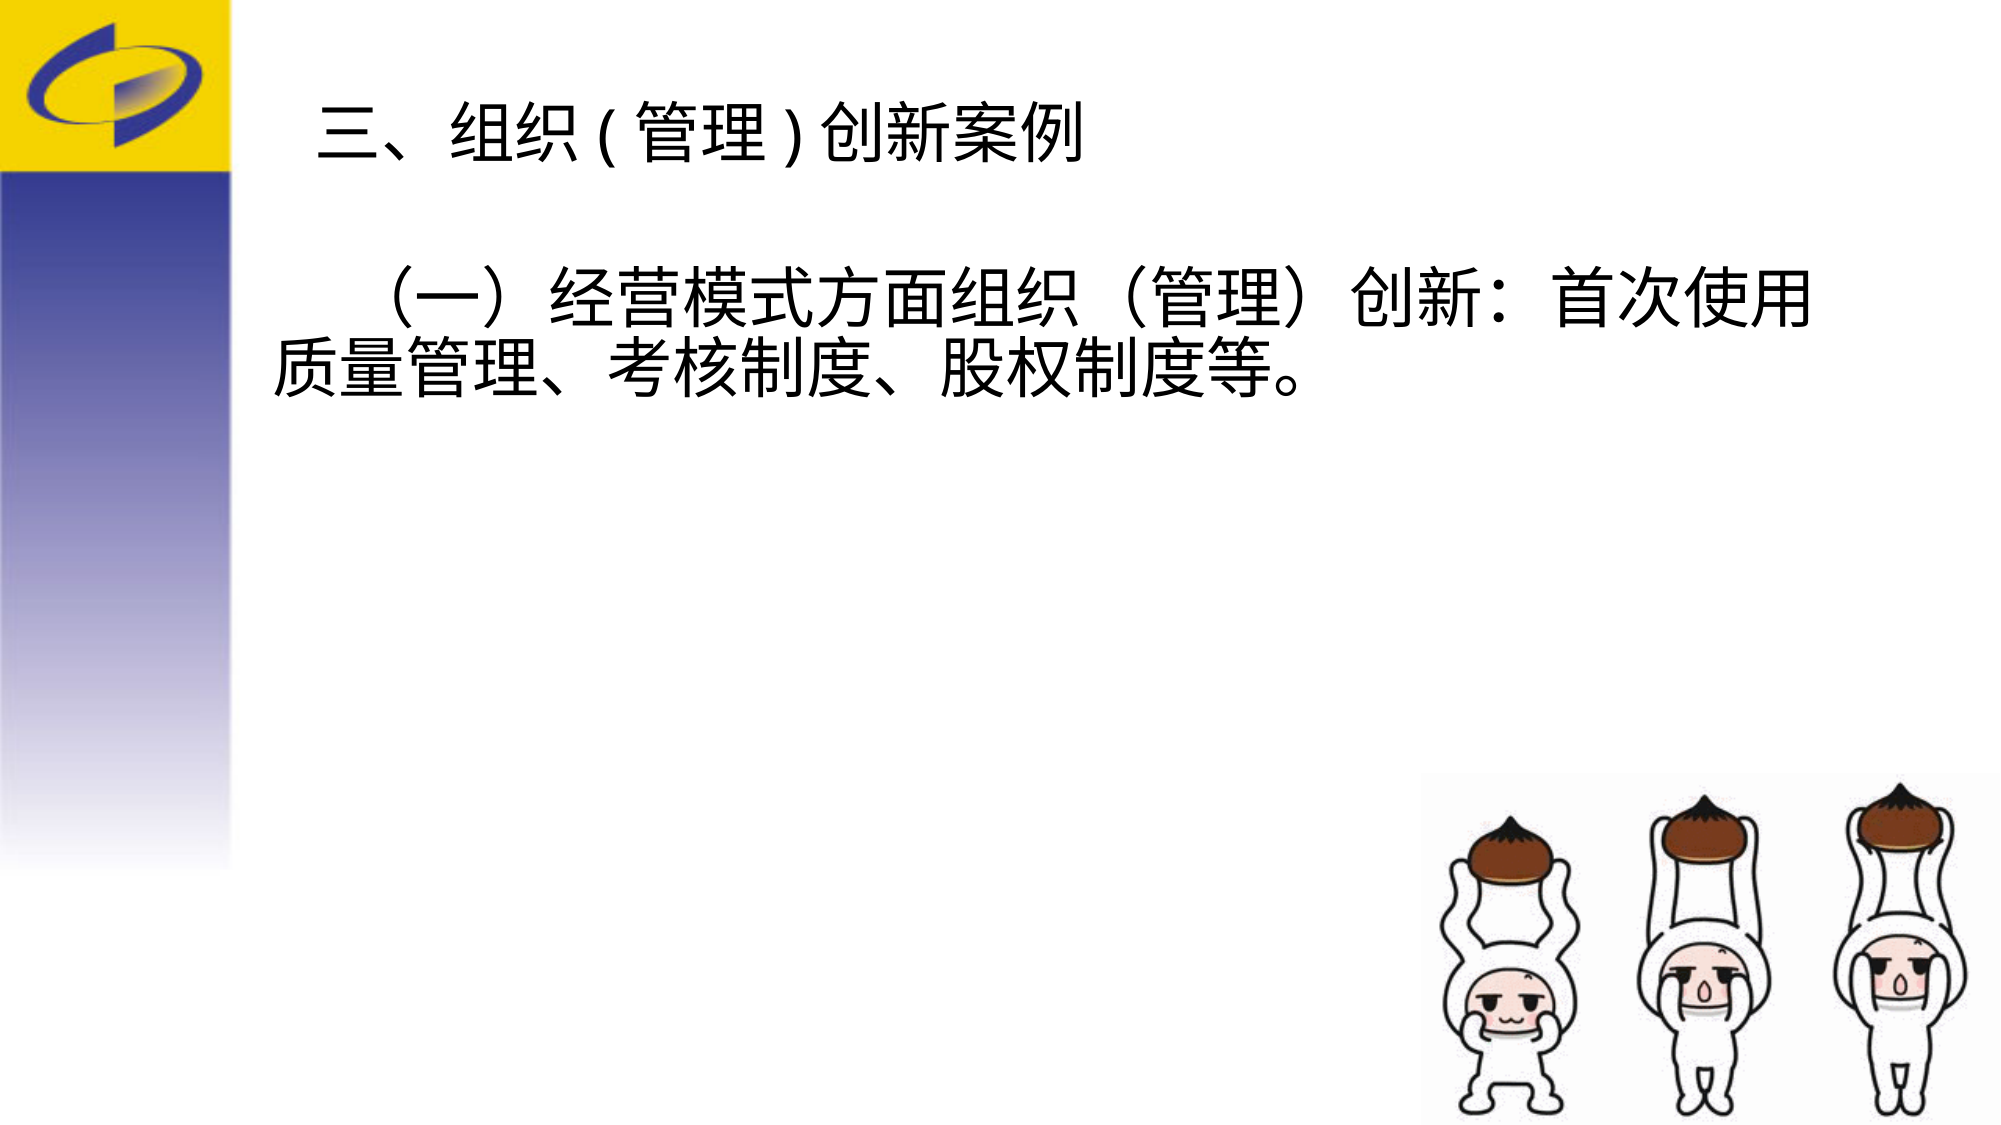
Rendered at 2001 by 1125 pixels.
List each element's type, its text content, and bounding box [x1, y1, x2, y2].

picture [0, 0, 2000, 1125]
list 三、组织(管理)创新案例 （一）经营模式方面组织（管理）创新：首次使用质量管理、考核制度、股权制度等。 [257, 83, 1896, 1047]
